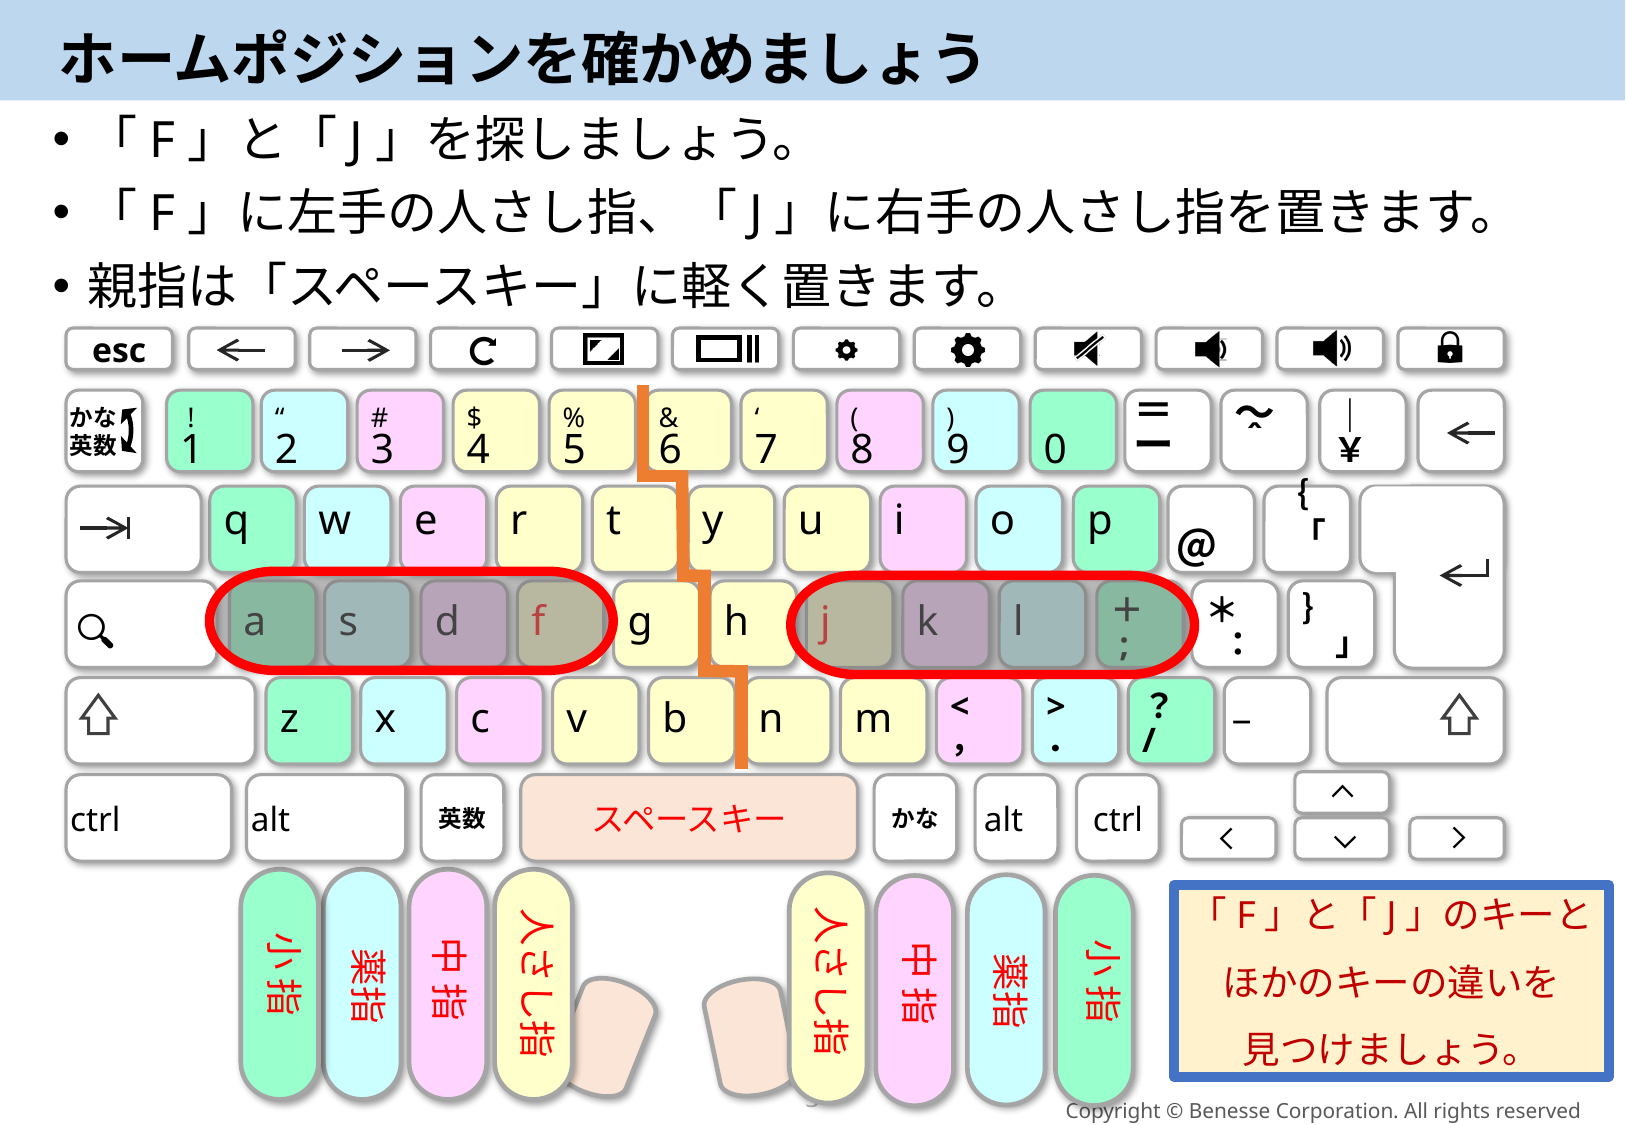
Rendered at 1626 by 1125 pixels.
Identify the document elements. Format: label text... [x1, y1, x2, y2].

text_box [65, 322, 1505, 861]
text_box 「F」と「J」のキーと ほかのキーの違いを 見つけましょう。 [1173, 884, 1609, 1078]
text_box 「F」と「J」を探しましょう。 「F」に左手の人さし指、「J」に右手の人さし指を置きます。 親指は「スペースキー」に軽く置きます。 [37, 107, 1552, 349]
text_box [636, 385, 745, 769]
title ホームポジションを確かめましょう [0, 0, 1625, 101]
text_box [239, 869, 1135, 1125]
